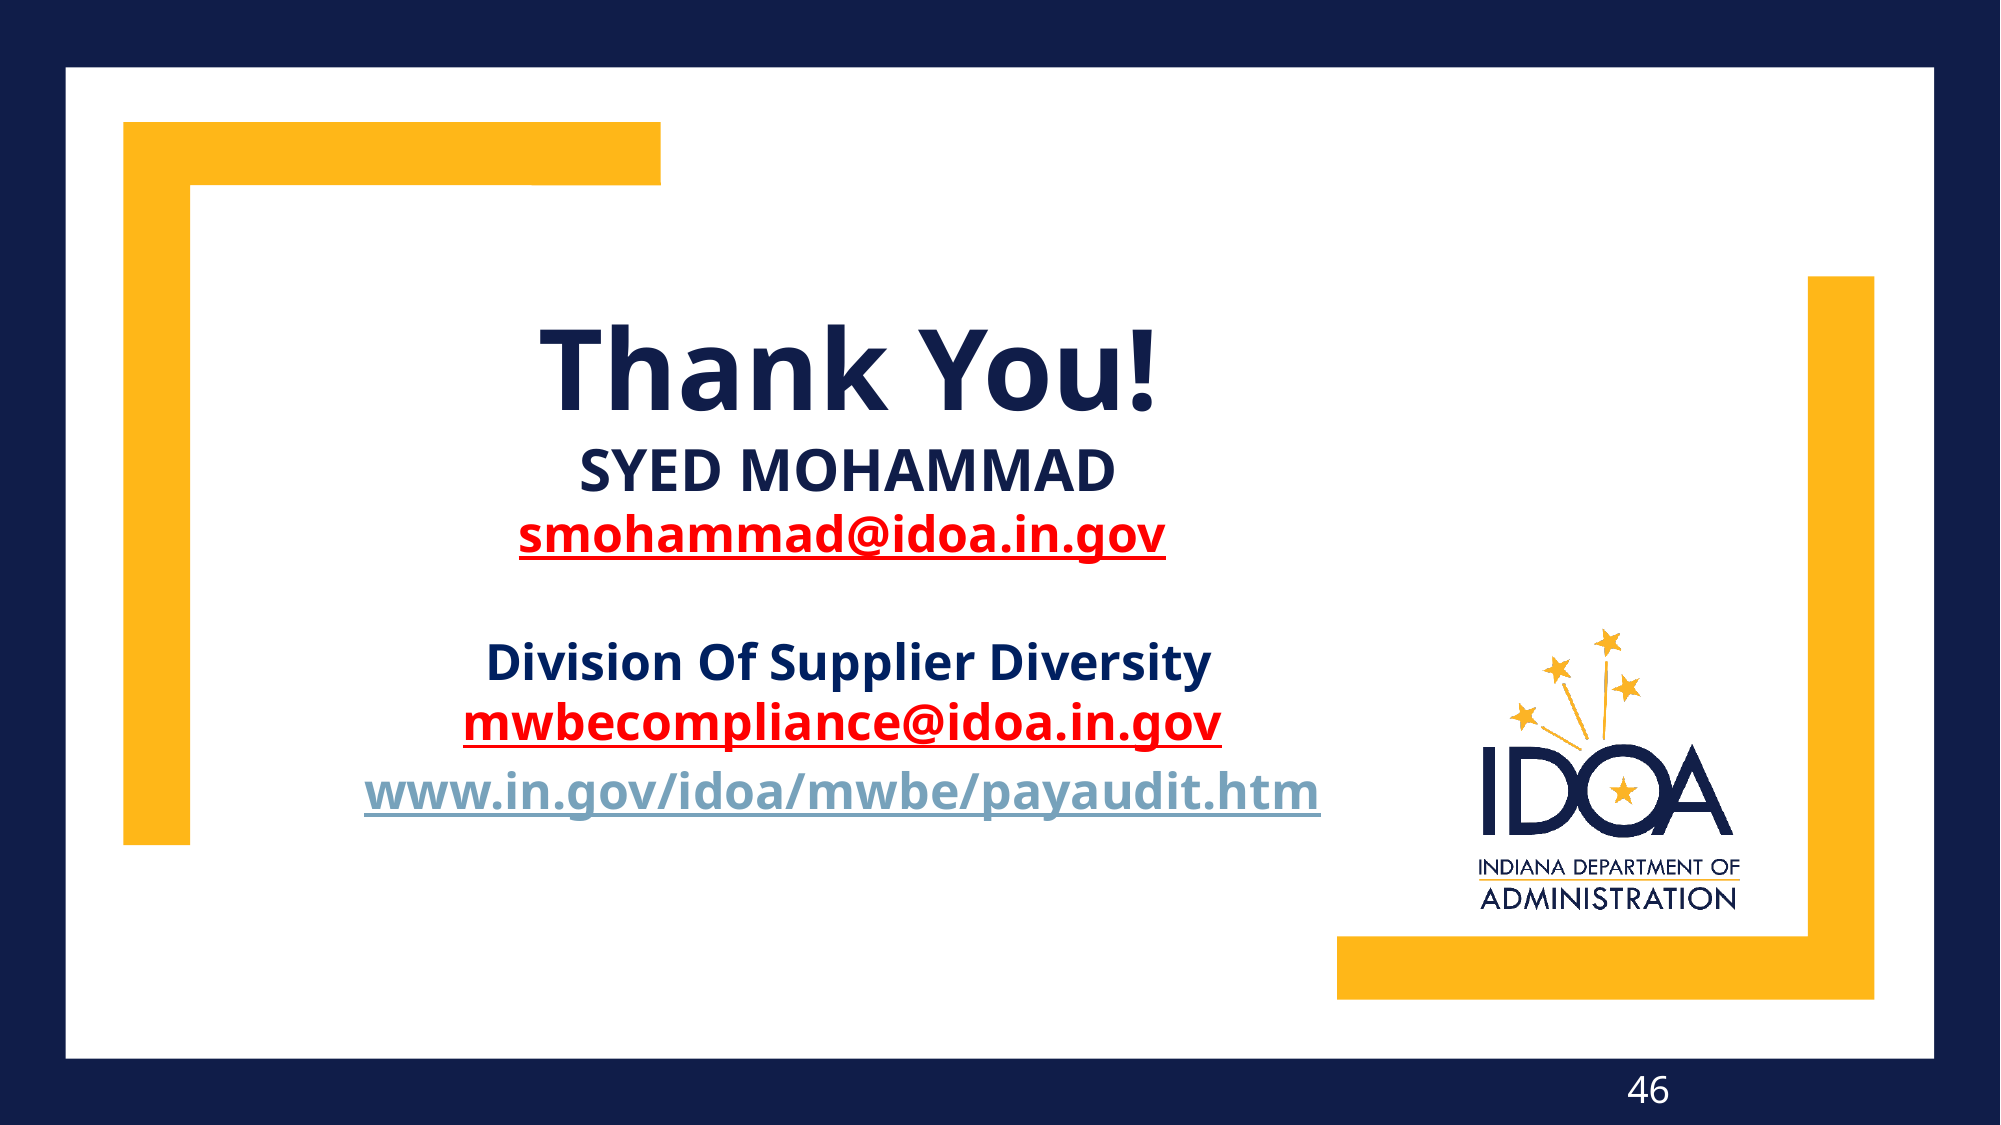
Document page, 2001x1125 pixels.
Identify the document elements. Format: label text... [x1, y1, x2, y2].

slide_number 46 [1612, 1058, 1875, 1125]
title Thank You! Syed Mohammad smohammad@idoa.in.gov Division Of Supplier Diversity mwbecompliance@idoa.in.gov www.in.gov/idoa/mwbe/payaudit.htm [191, 251, 1450, 895]
picture [1412, 599, 1800, 987]
